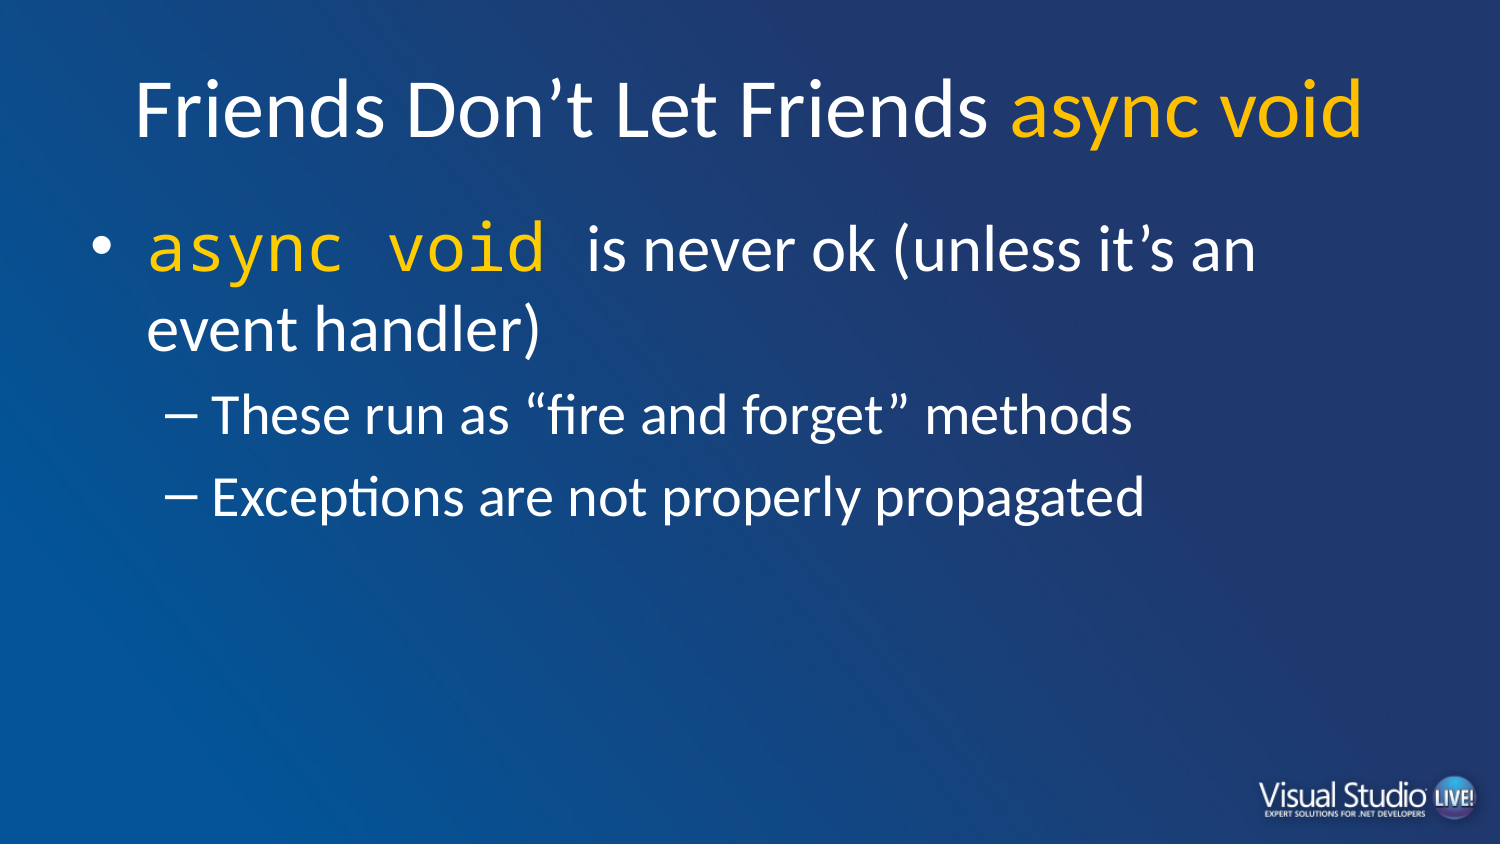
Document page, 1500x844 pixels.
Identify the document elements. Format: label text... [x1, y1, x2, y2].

list async void is never ok (unless it’s an event handler) These run as “fire and forget” methods Exceptions are not properly propagated [75, 196, 1425, 754]
title Friends Don’t Let Friends async void [75, 33, 1425, 175]
picture [0, 0, 1500, 844]
